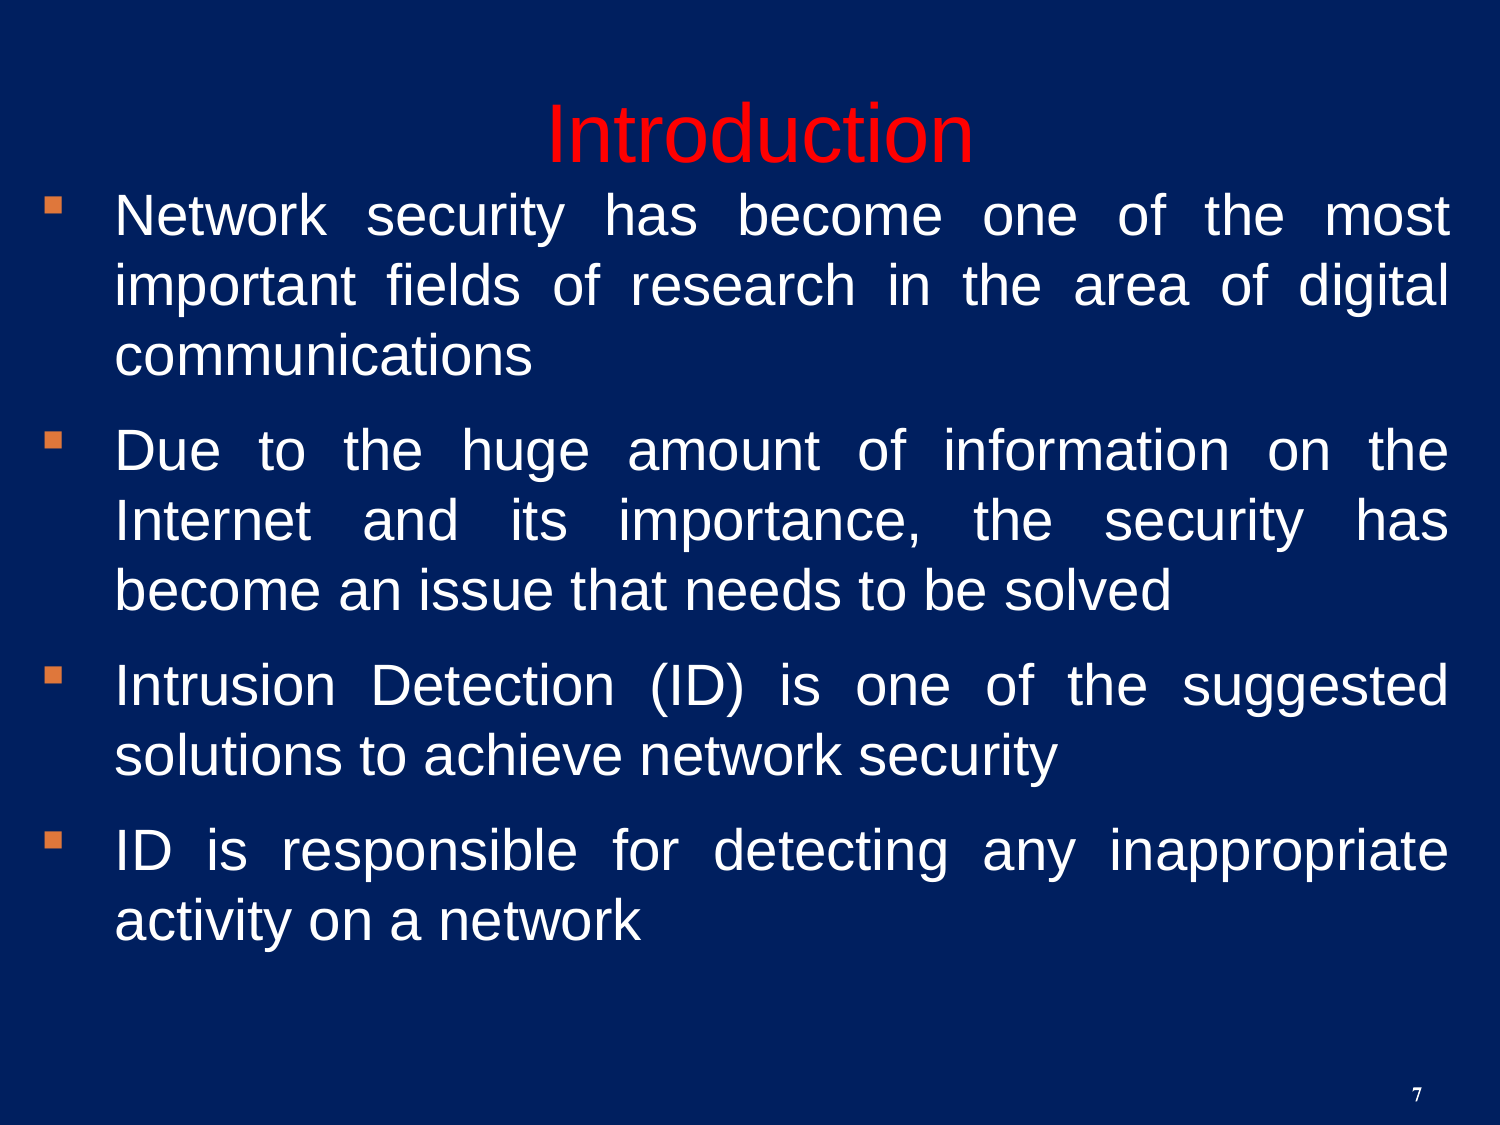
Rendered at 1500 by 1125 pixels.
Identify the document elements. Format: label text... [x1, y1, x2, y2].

text_box [1412, 1087, 1422, 1102]
title Introduction [44, 53, 1456, 267]
text_box Network security has become one of the most important fields of research in the area of digital communications Due to the huge amount of information on the Internet and its importance, the security has become an issue that needs to be solved Intrusion Detection (ID) is one of the suggested solutions to achieve network security ID is responsible for detecting any inappropriate activity on a network [37, 177, 1450, 953]
